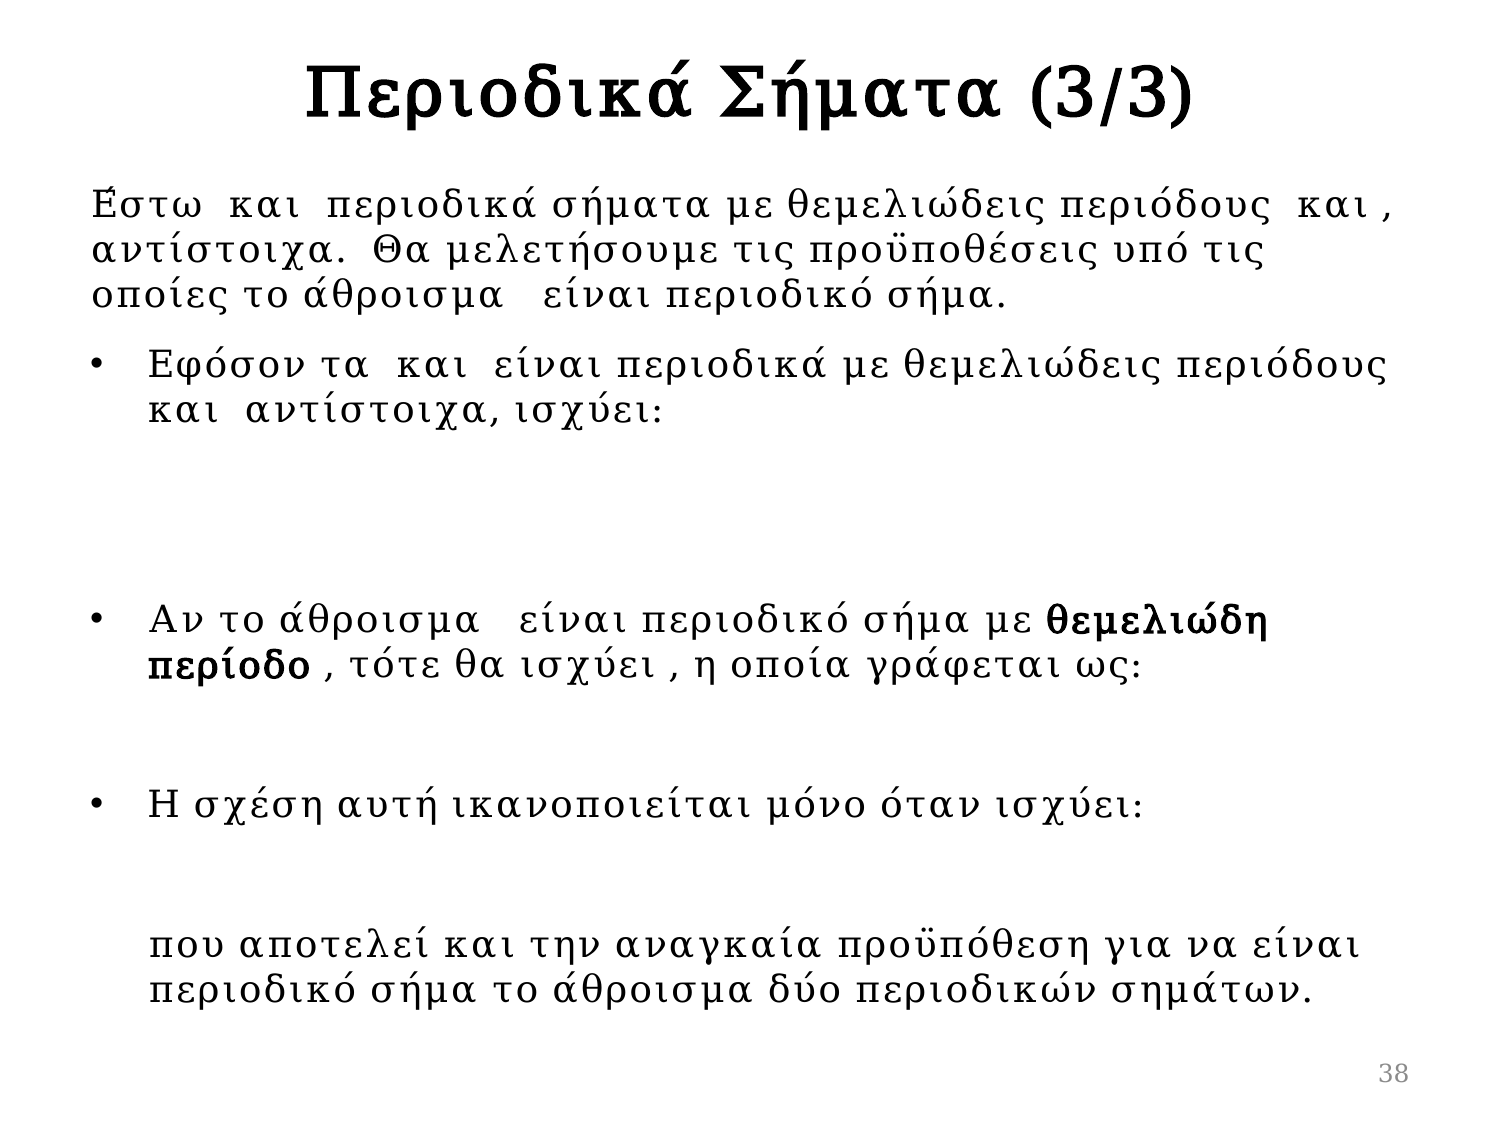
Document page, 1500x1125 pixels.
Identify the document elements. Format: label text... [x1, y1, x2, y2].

slide_number 38 [1222, 1042, 1425, 1103]
title Περιοδικά Σήματα (3/3) [75, 19, 1425, 159]
